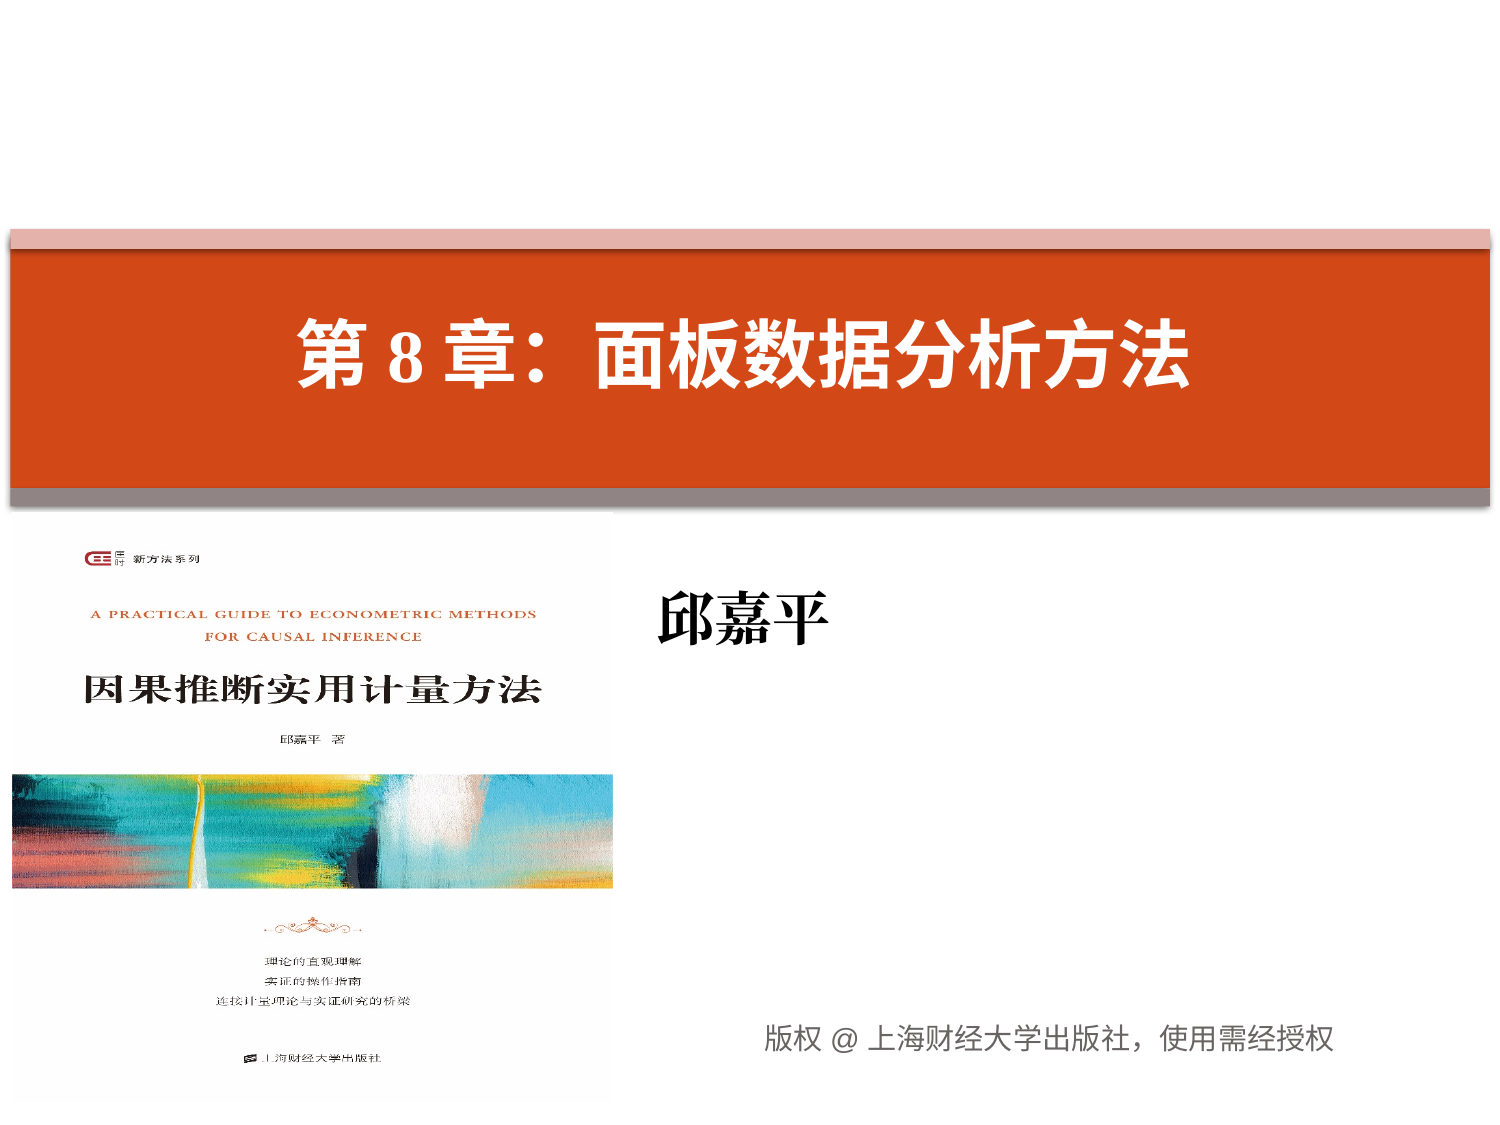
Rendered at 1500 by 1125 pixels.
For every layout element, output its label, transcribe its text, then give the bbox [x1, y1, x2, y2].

text_box 邱嘉平 [641, 575, 846, 660]
subtitle 第8章：面板数据分析方法 [62, 299, 1425, 425]
picture [12, 512, 613, 1103]
footer 版权@上海财经大学出版社，使用需经授权 [750, 999, 1500, 1075]
